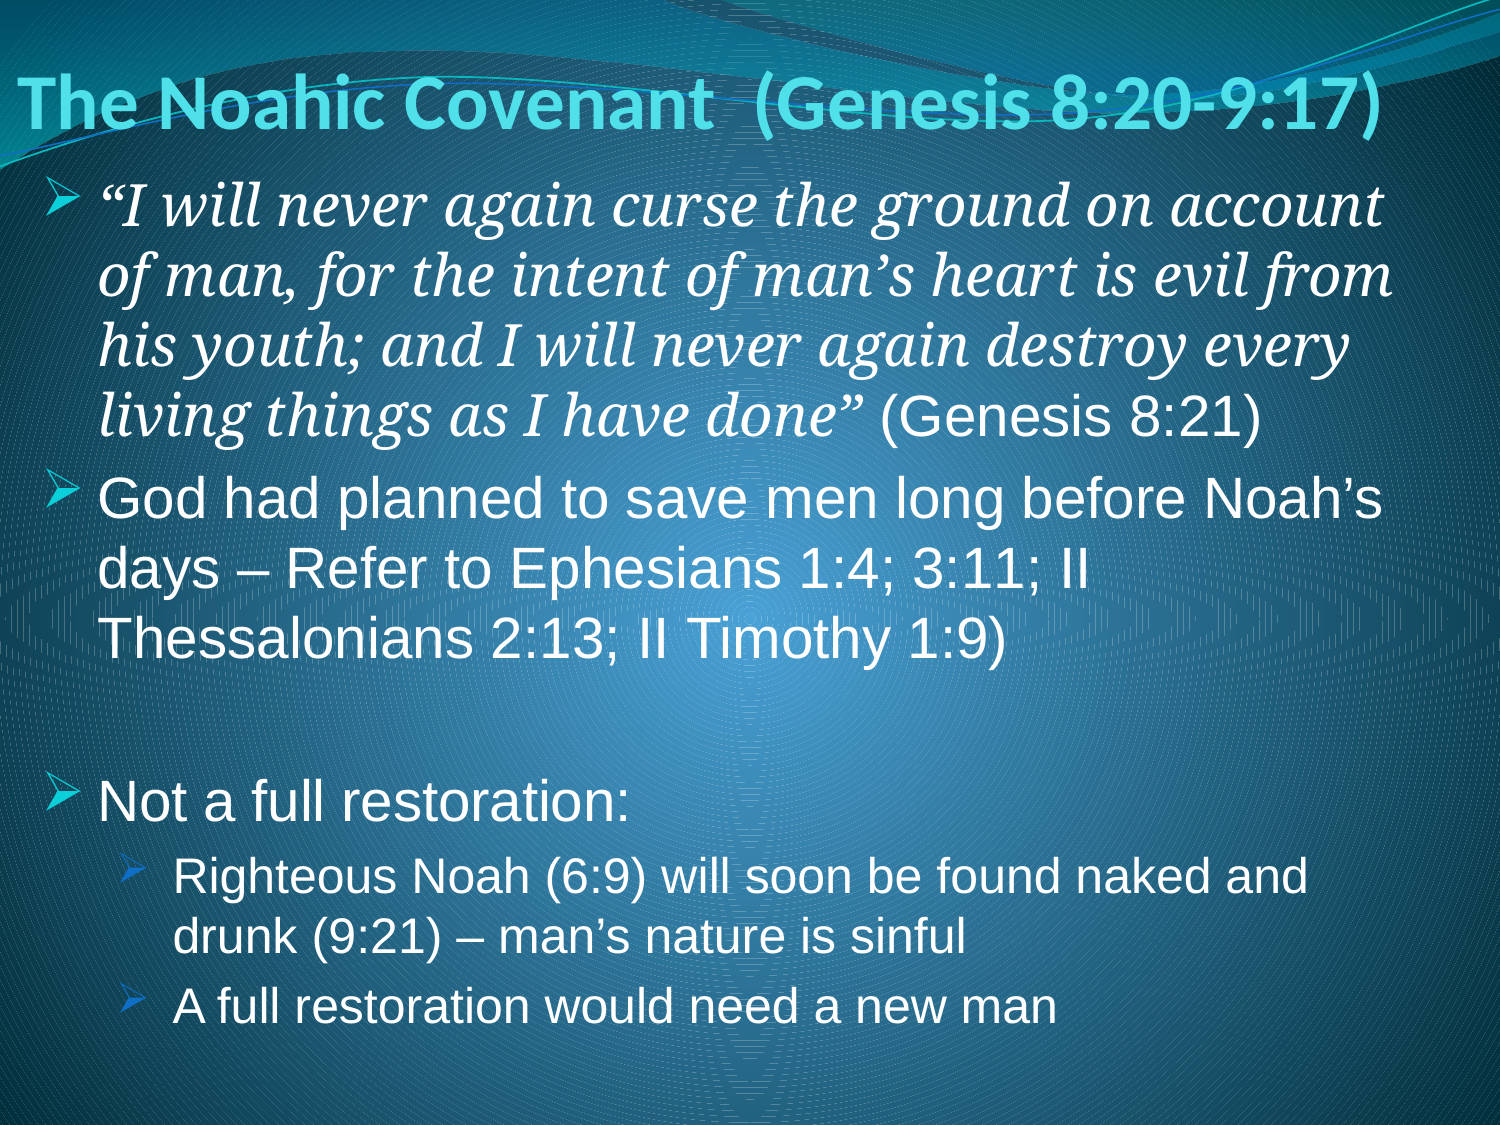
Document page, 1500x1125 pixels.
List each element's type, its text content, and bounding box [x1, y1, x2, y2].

title The Noahic Covenant ­ (Genesis 8:20­-9:17) [17, 3, 1483, 145]
subtitle “I will never again curse the ground on account of man, for the intent of man’s heart is evil from his youth; and I will never again destroy every living things as I have done” (Genesis 8:21) God had planned to save men long before Noah’s days – Refer to Ephesians 1:4; 3:11; II Thessalonians 2:13; II Timothy 1:9) Not a full restoration: Righteous Noah (6:9) will soon be found naked and drunk (9:21) – man’s nature is sinful A full restoration would need a new man [41, 160, 1412, 1071]
